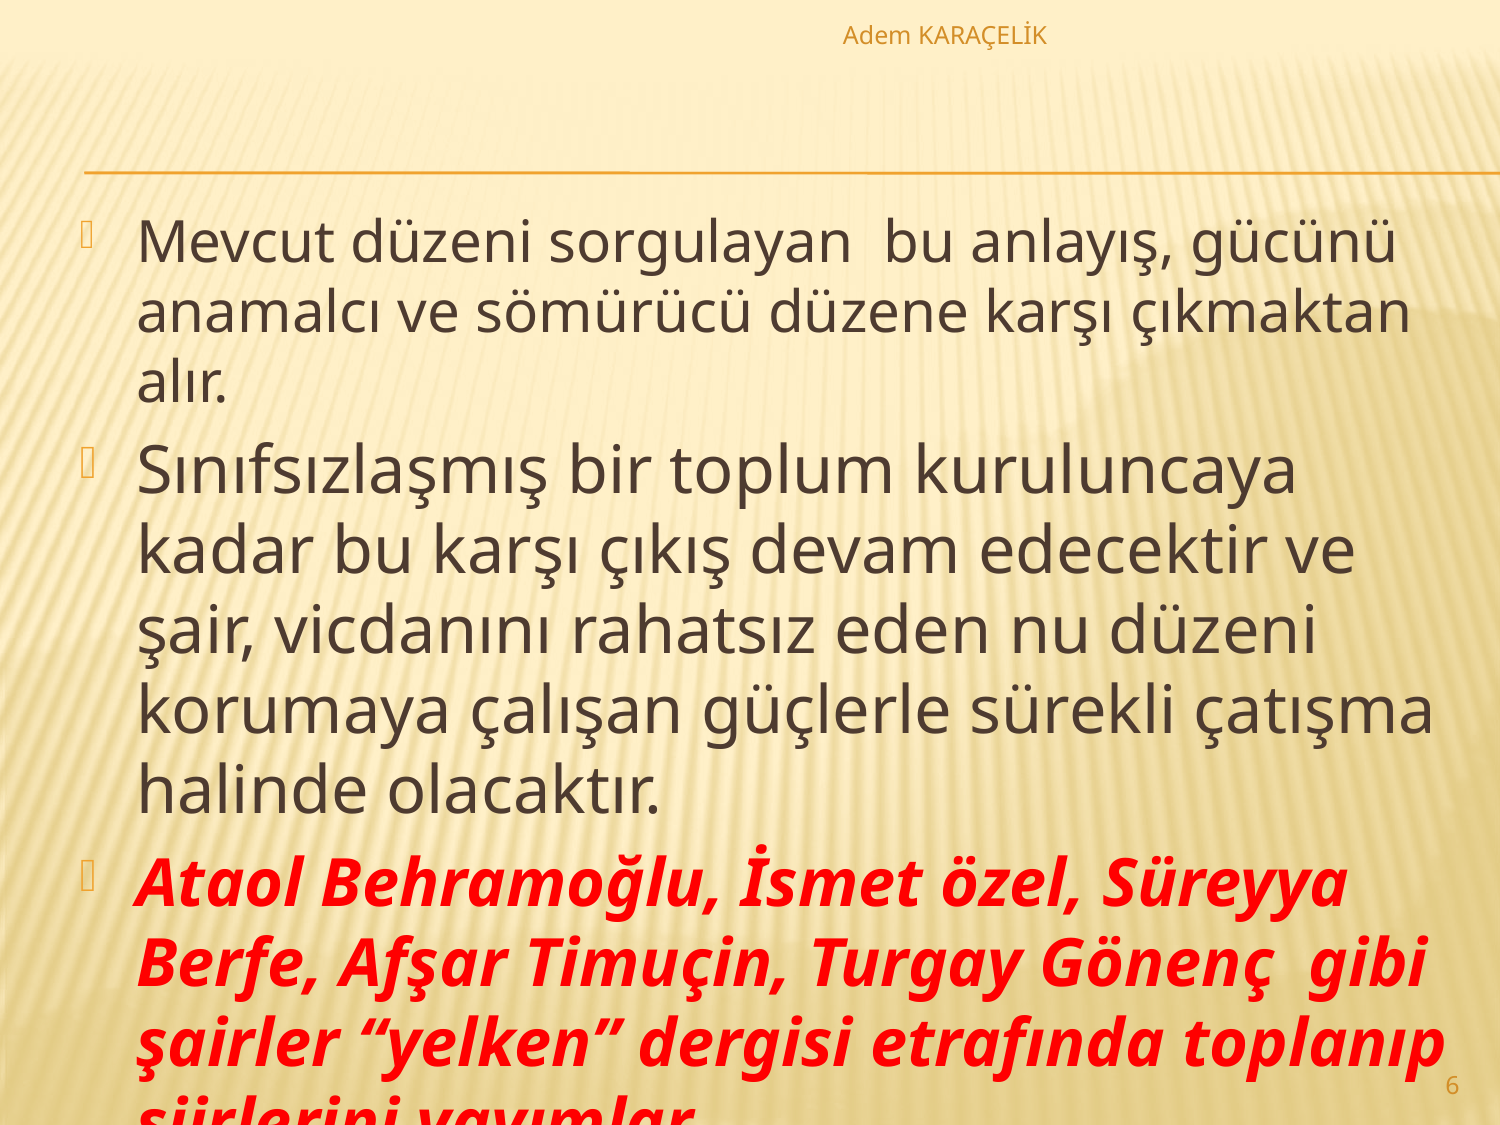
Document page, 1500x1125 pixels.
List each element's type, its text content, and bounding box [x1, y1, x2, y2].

list Mevcut düzeni sorgulayan bu anlayış, gücünü anamalcı ve sömürücü düzene karşı çıkmaktan alır. Sınıfsızlaşmış bir toplum kuruluncaya kadar bu karşı çıkış devam edecektir ve şair, vicdanını rahatsız eden nu düzeni korumaya çalışan güçlerle sürekli çatışma halinde olacaktır. Ataol Behramoğlu, İsmet özel, Süreyya Berfe, Afşar Timuçin, Turgay Gönenç gibi şairler “yelken” dergisi etrafında toplanıp şiirlerini yayımlar. [64, 196, 1471, 1083]
footer Adem KARAÇELİK [587, 12, 1063, 60]
slide_number 6 [1350, 1061, 1475, 1103]
